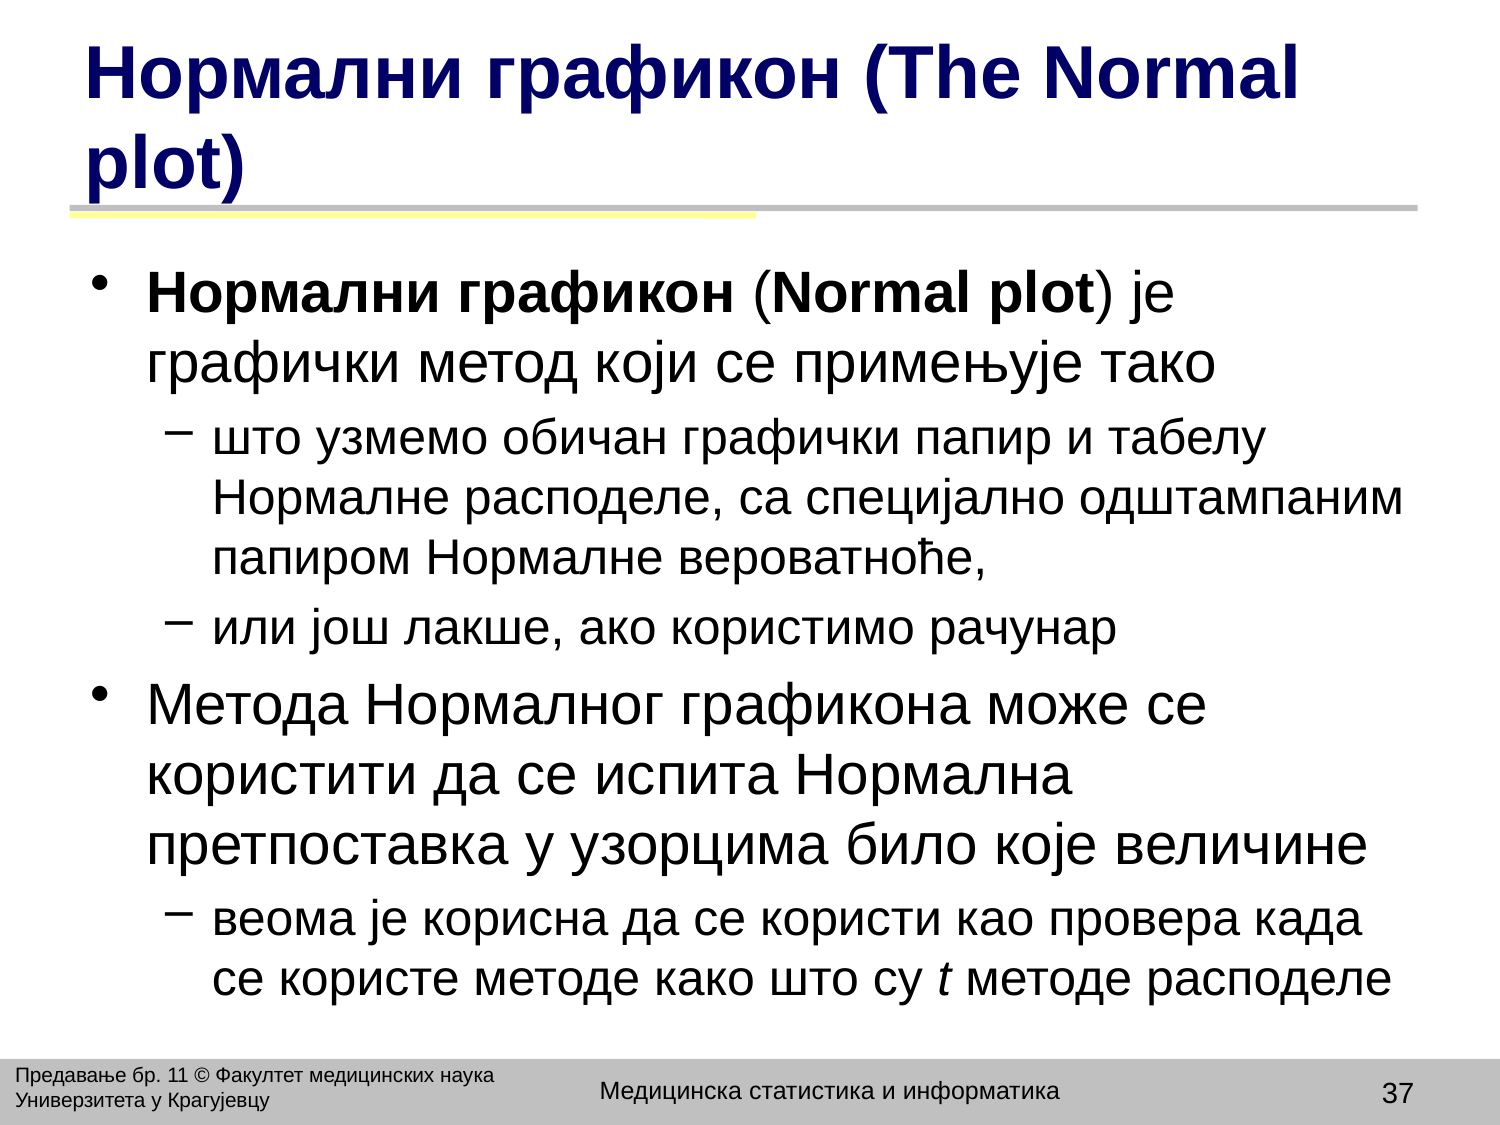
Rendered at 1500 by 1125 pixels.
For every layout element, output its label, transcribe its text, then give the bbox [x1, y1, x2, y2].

slide_number 37 [1163, 1066, 1430, 1125]
footer Медицинска статистика и информатика [512, 1066, 1149, 1125]
title Нормални графикон (The Normal plot) [69, 19, 1426, 208]
slide_number Предавање бр. 11 © Факултет медицинских наука Универзитета у Крагујевцу [0, 1053, 612, 1108]
list Нормални графикон (Normal plot) је графички метод који се примењује тако што узмемо обичан графички папир и табелу Нормалне расподеле, са специјално одштампаним папиром Нормалне вероватноће, или још лакше, ако користимо рачунар Mетода Нормалног графикона може се користити да се испита Нормална претпоставка у узорцима било које величине веома је корисна да се користи као провера када се користе методе како што су t методе расподеле [74, 246, 1426, 1023]
